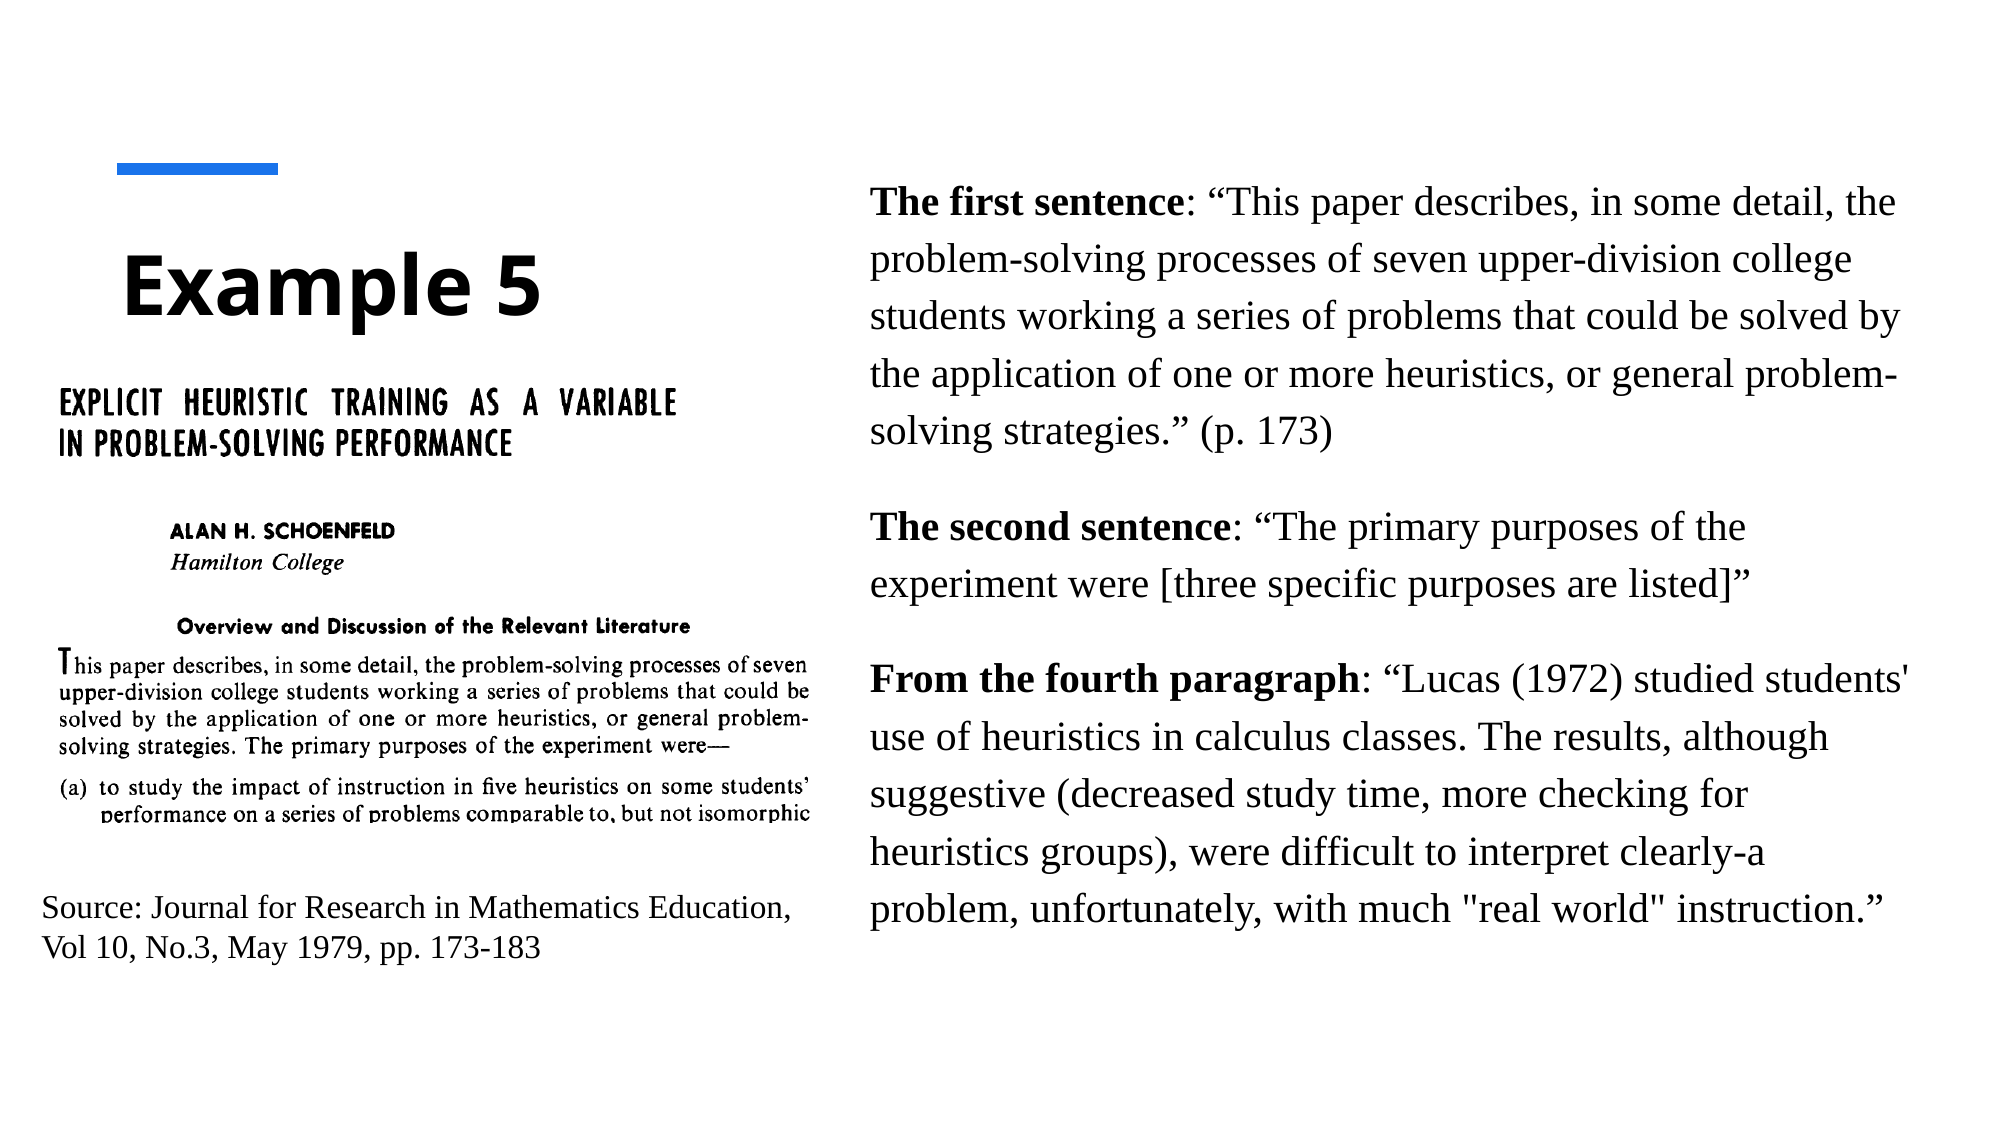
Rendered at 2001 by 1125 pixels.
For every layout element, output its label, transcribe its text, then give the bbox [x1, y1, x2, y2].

list The first sentence: “This paper describes, in some detail, the problem-solving processes of seven upper-division college students working a series of problems that could be solved by the application of one or more heuristics, or general problem-solving strategies.” (p. 173) The second sentence: “The primary purposes of the experiment were [three specific purposes are listed]” From the fourth paragraph: “Lucas (1972) studied students' use of heuristics in calculus classes. The results, although suggestive (decreased study time, more checking for heuristics groups), were difficult to interpret clearly-a problem, unfortunately, with much "real world" instruction.” [854, 158, 1926, 1009]
title Example 5 [105, 224, 810, 348]
text_box Source: Journal for Research in Mathematics Education, Vol 10, No.3, May 1979, pp. 173-183 [26, 877, 810, 973]
picture [0, 348, 855, 823]
